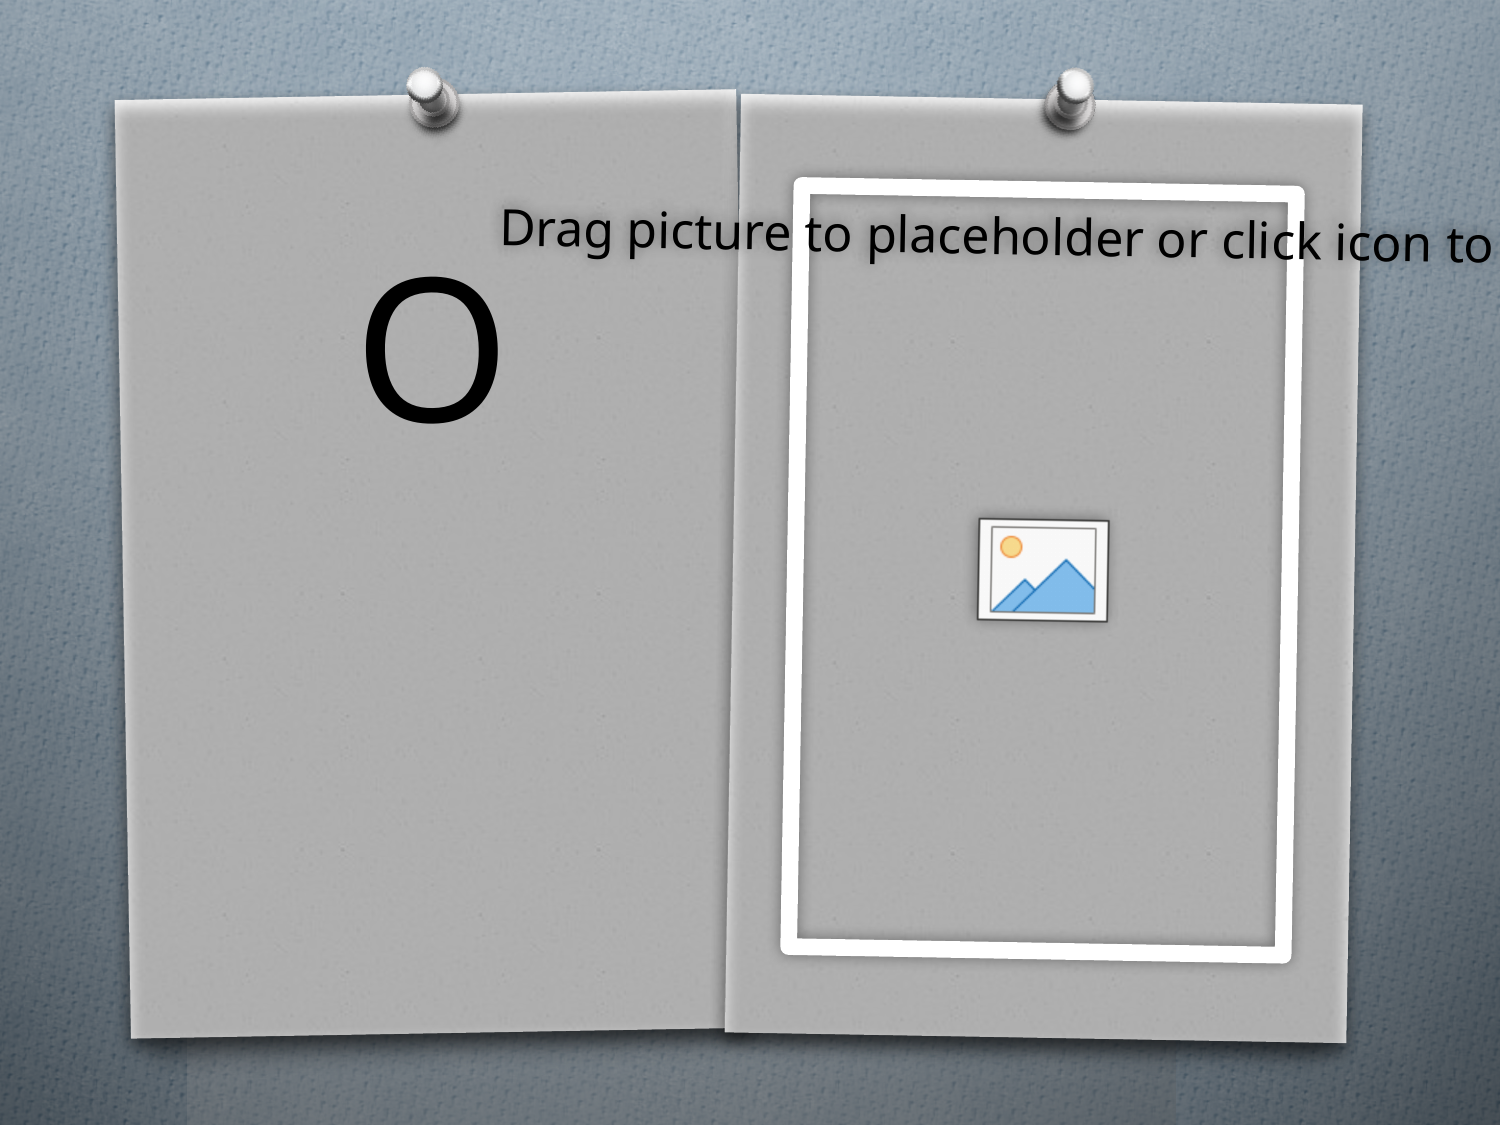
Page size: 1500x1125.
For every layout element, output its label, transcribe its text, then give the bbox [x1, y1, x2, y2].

picture [375, 33, 497, 157]
picture [803, 197, 1282, 943]
title O [179, 222, 687, 475]
picture [1016, 41, 1138, 162]
